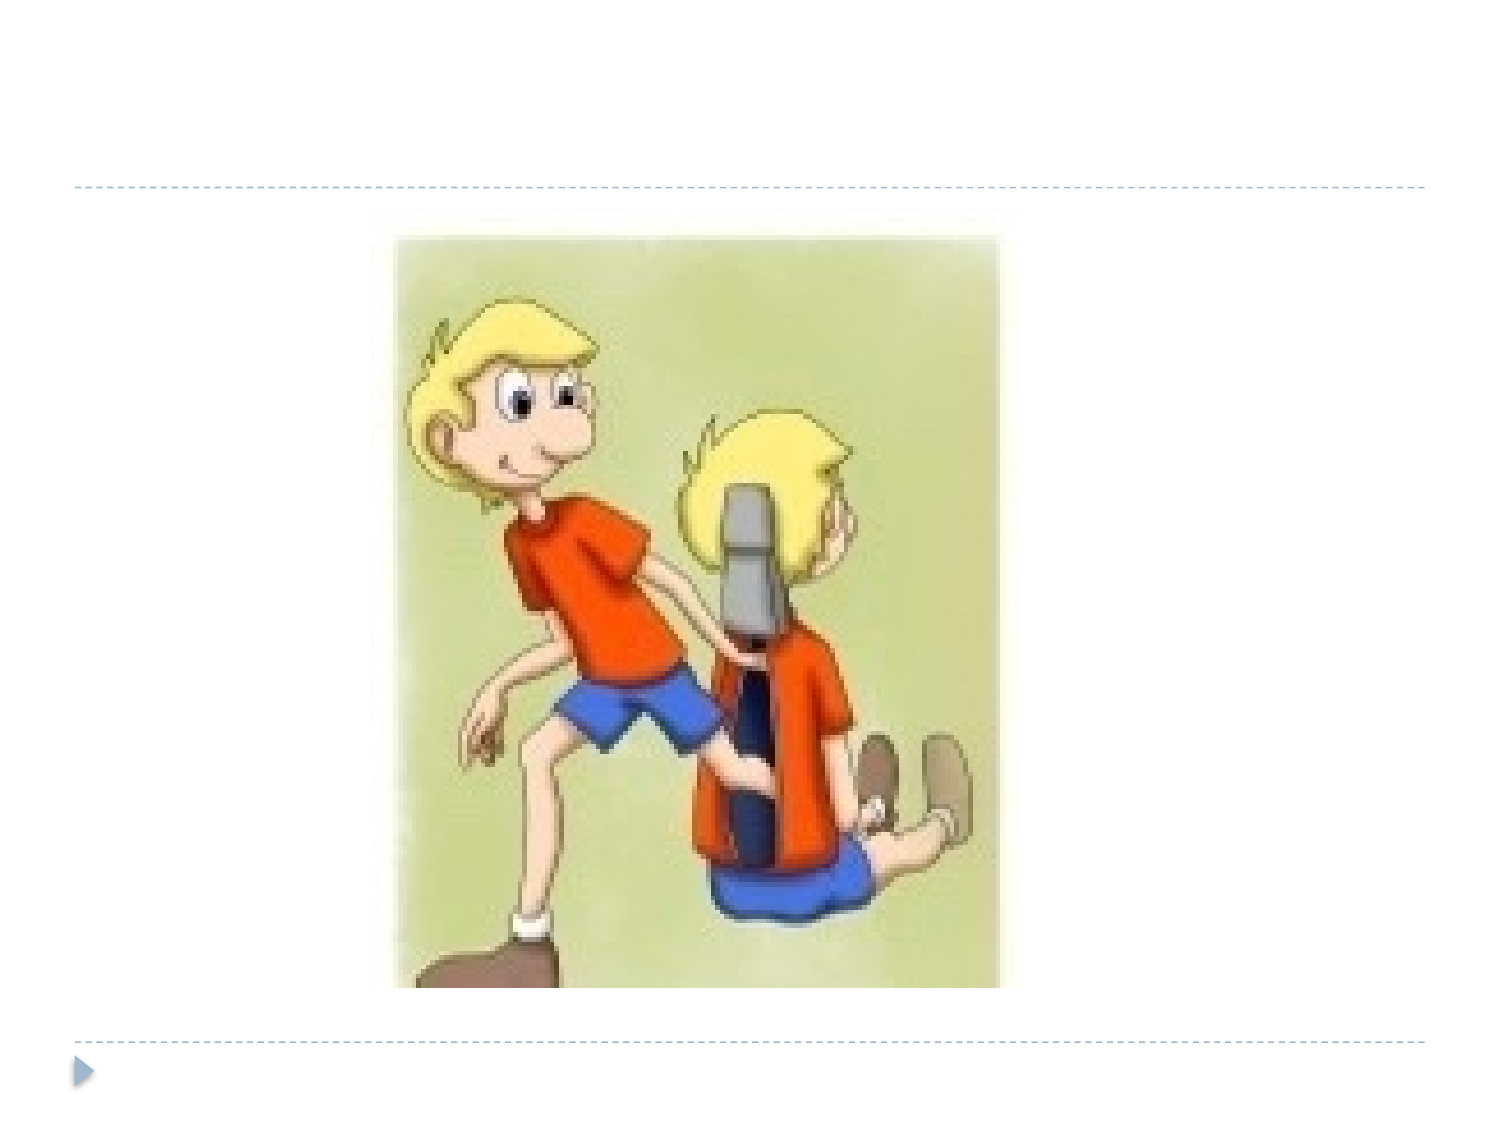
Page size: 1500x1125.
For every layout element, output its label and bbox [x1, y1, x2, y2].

picture [371, 207, 1019, 988]
